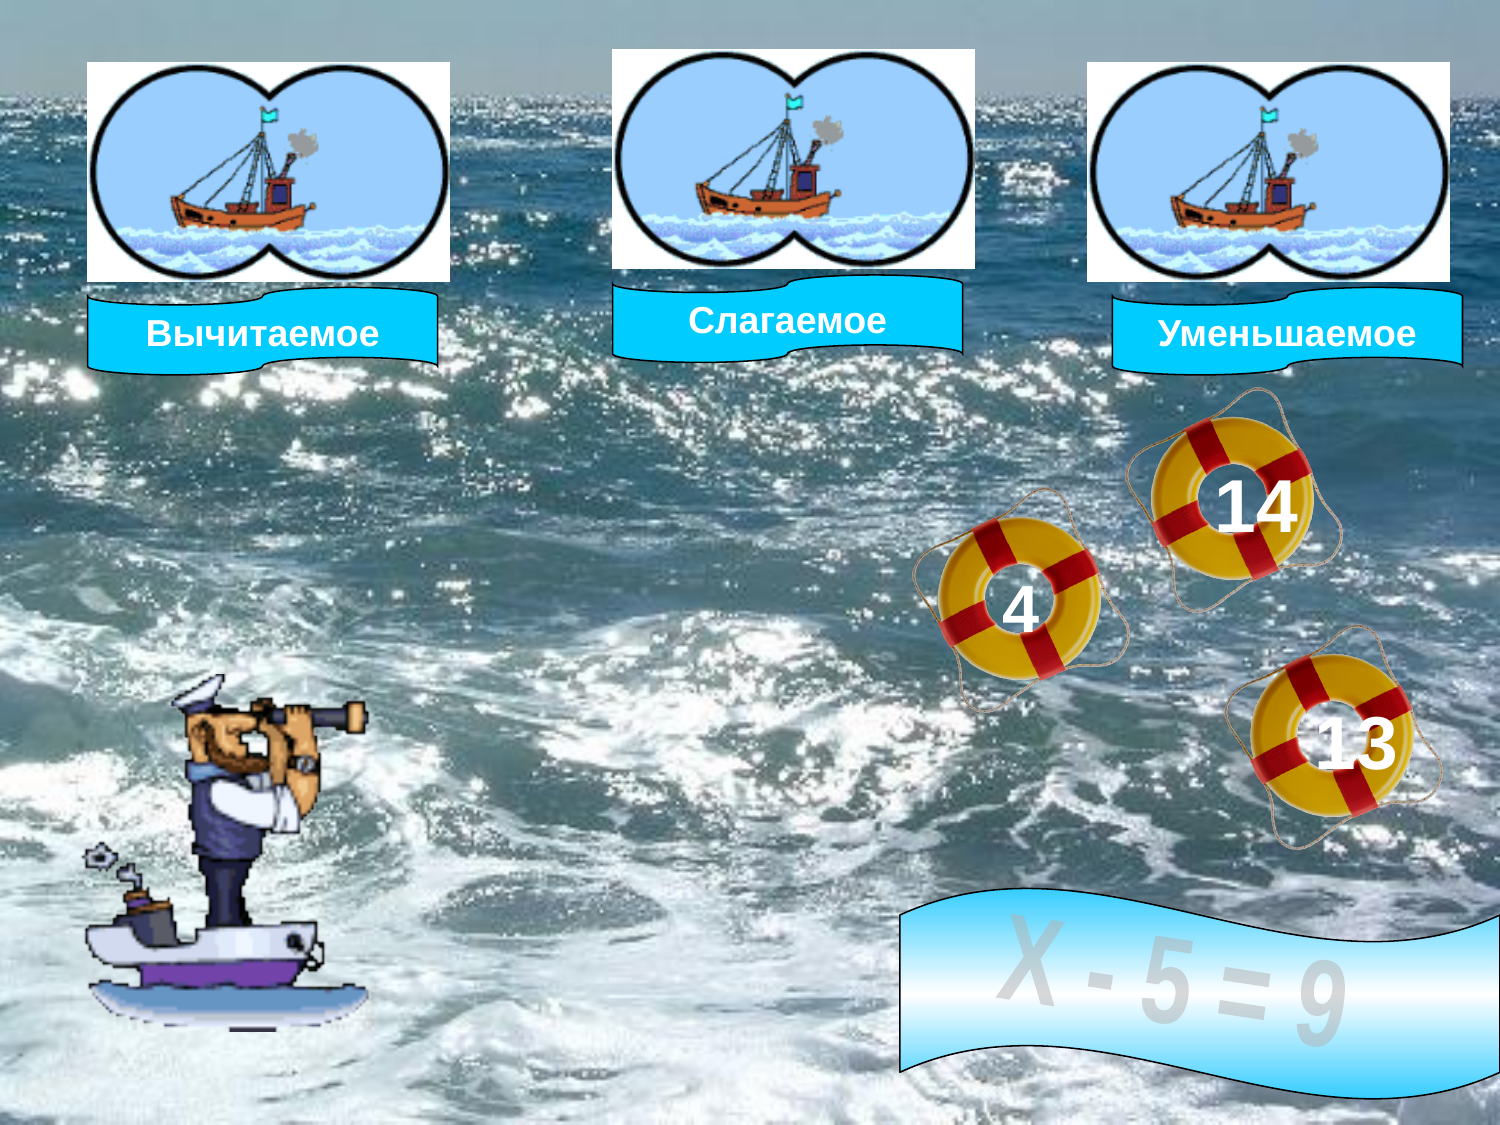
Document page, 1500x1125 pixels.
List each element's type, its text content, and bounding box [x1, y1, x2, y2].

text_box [1224, 624, 1443, 851]
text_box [912, 487, 1131, 713]
text_box [899, 888, 1500, 1099]
picture [0, 0, 1500, 1125]
text_box Вычитаемое [87, 291, 438, 375]
text_box Уменьшаемое [1112, 291, 1463, 375]
text_box Слагаемое [612, 279, 963, 363]
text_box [1124, 387, 1343, 613]
